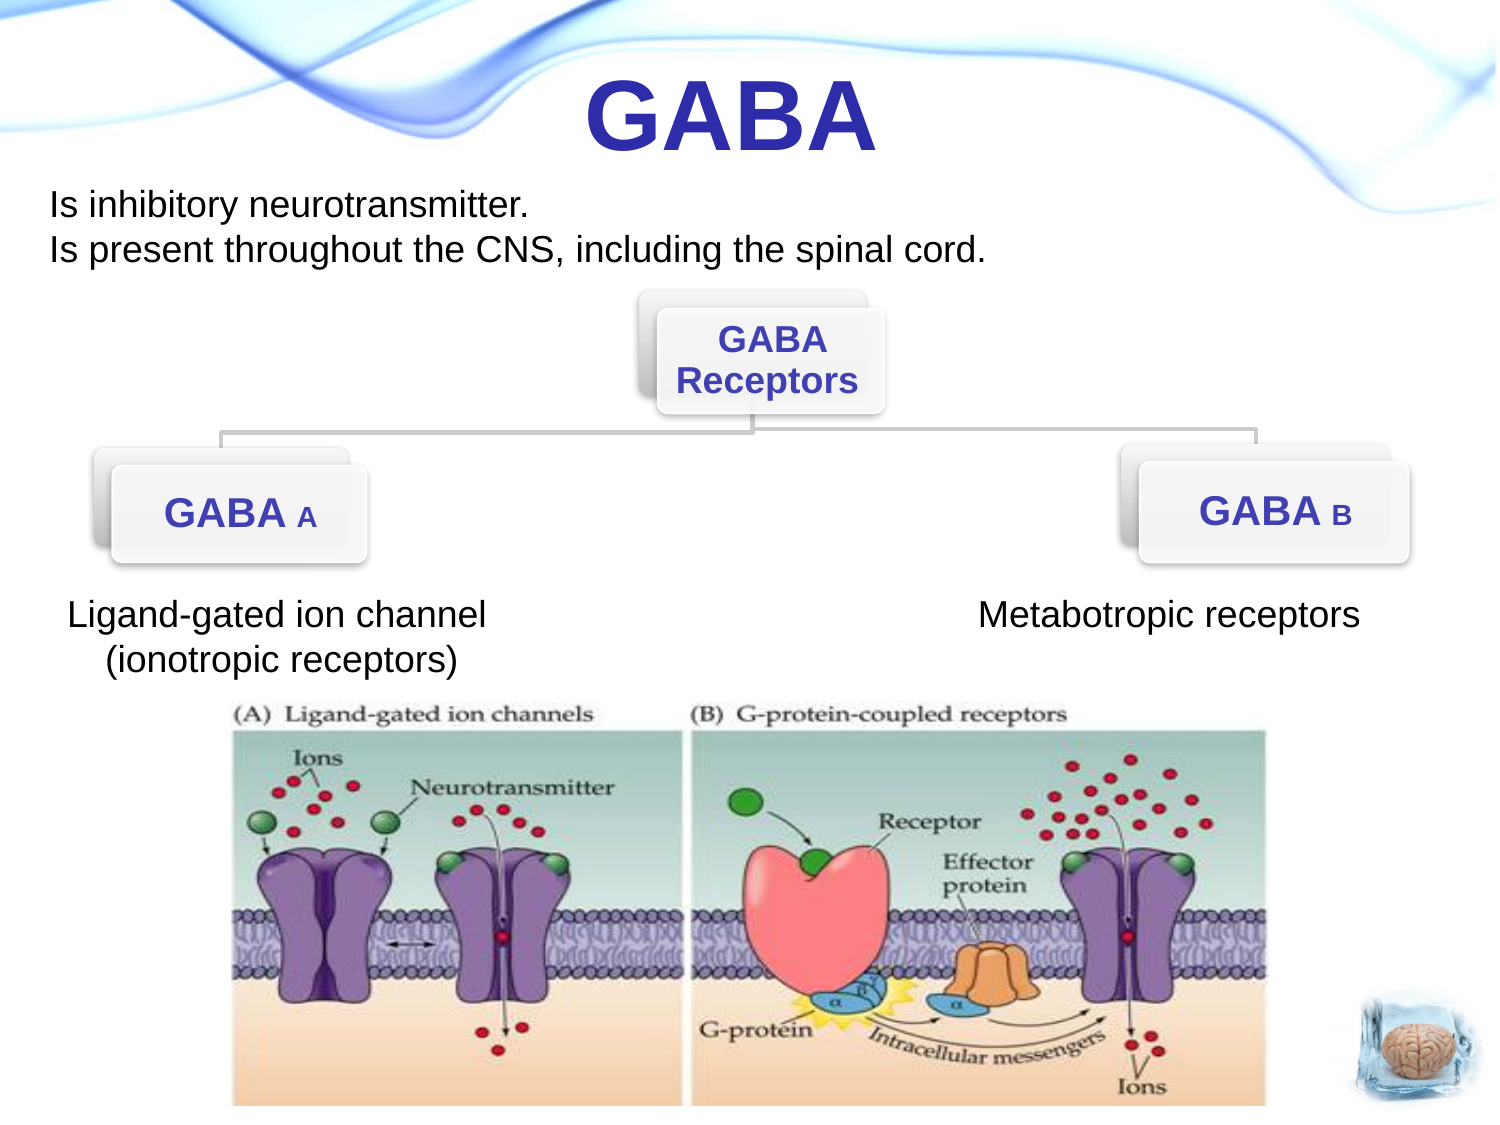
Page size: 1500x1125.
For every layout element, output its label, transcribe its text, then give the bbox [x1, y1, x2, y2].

text_box Metabotropic receptors [915, 582, 1445, 642]
text_box Ligand-gated ion channel (ionotropic receptors) [17, 582, 547, 687]
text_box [111, 290, 1412, 563]
text_box Is inhibitory neurotransmitter. Is present throughout the CNS, including the spinal cord. [34, 172, 1429, 277]
picture [0, 0, 1500, 1125]
text_box GABA [567, 42, 896, 172]
